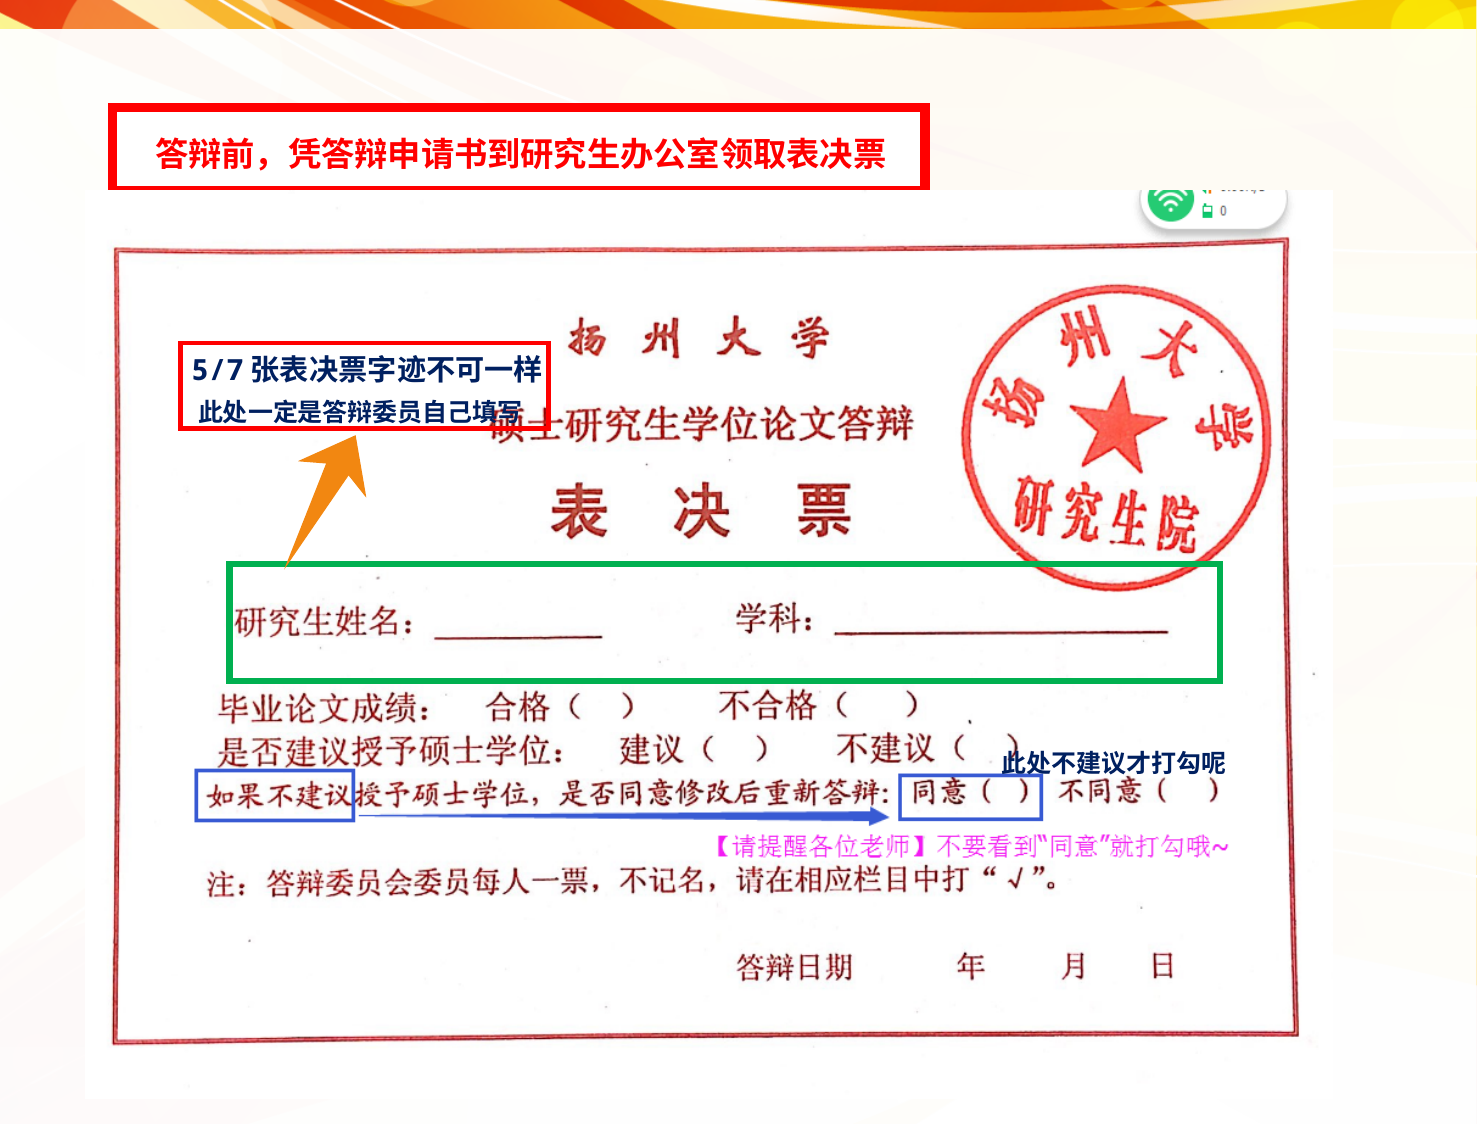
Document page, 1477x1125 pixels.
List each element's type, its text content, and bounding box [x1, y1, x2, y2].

text_box [112, 107, 926, 190]
picture [0, 0, 1477, 29]
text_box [85, 190, 1333, 1099]
text_box 答辩前，凭答辩申请书到研究生办公室领取表决票 [140, 113, 902, 181]
